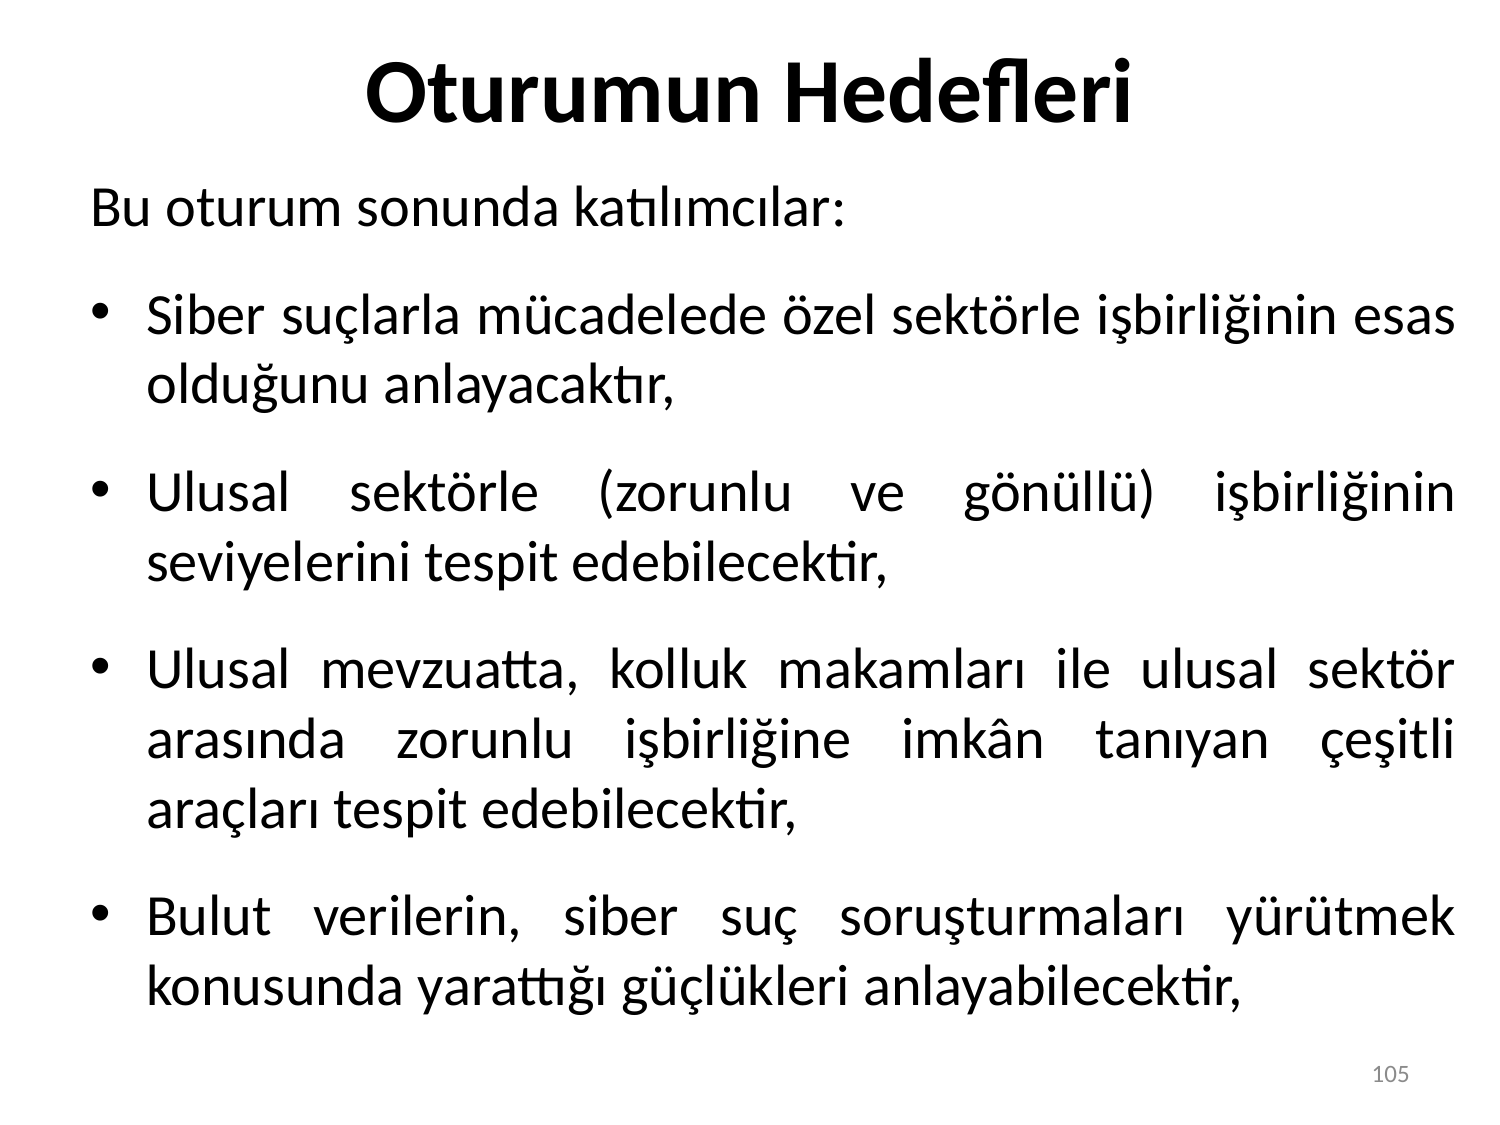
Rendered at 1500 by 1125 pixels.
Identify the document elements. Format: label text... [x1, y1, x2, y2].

title Oturumun Hedefleri [75, 23, 1425, 151]
list Bu oturum sonunda katılımcılar: Siber suçlarla mücadelede özel sektörle işbirliğinin esas olduğunu anlayacaktır, Ulusal sektörle (zorunlu ve gönüllü) işbirliğinin seviyelerini tespit edebilecektir, Ulusal mevzuatta, kolluk makamları ile ulusal sektör arasında zorunlu işbirliğine imkân tanıyan çeşitli araçları tespit edebilecektir, Bulut verilerin, siber suç soruşturmaları yürütmek konusunda yarattığı güçlükleri anlayabilecektir, [75, 160, 1472, 1062]
slide_number 105 [1074, 1042, 1425, 1103]
